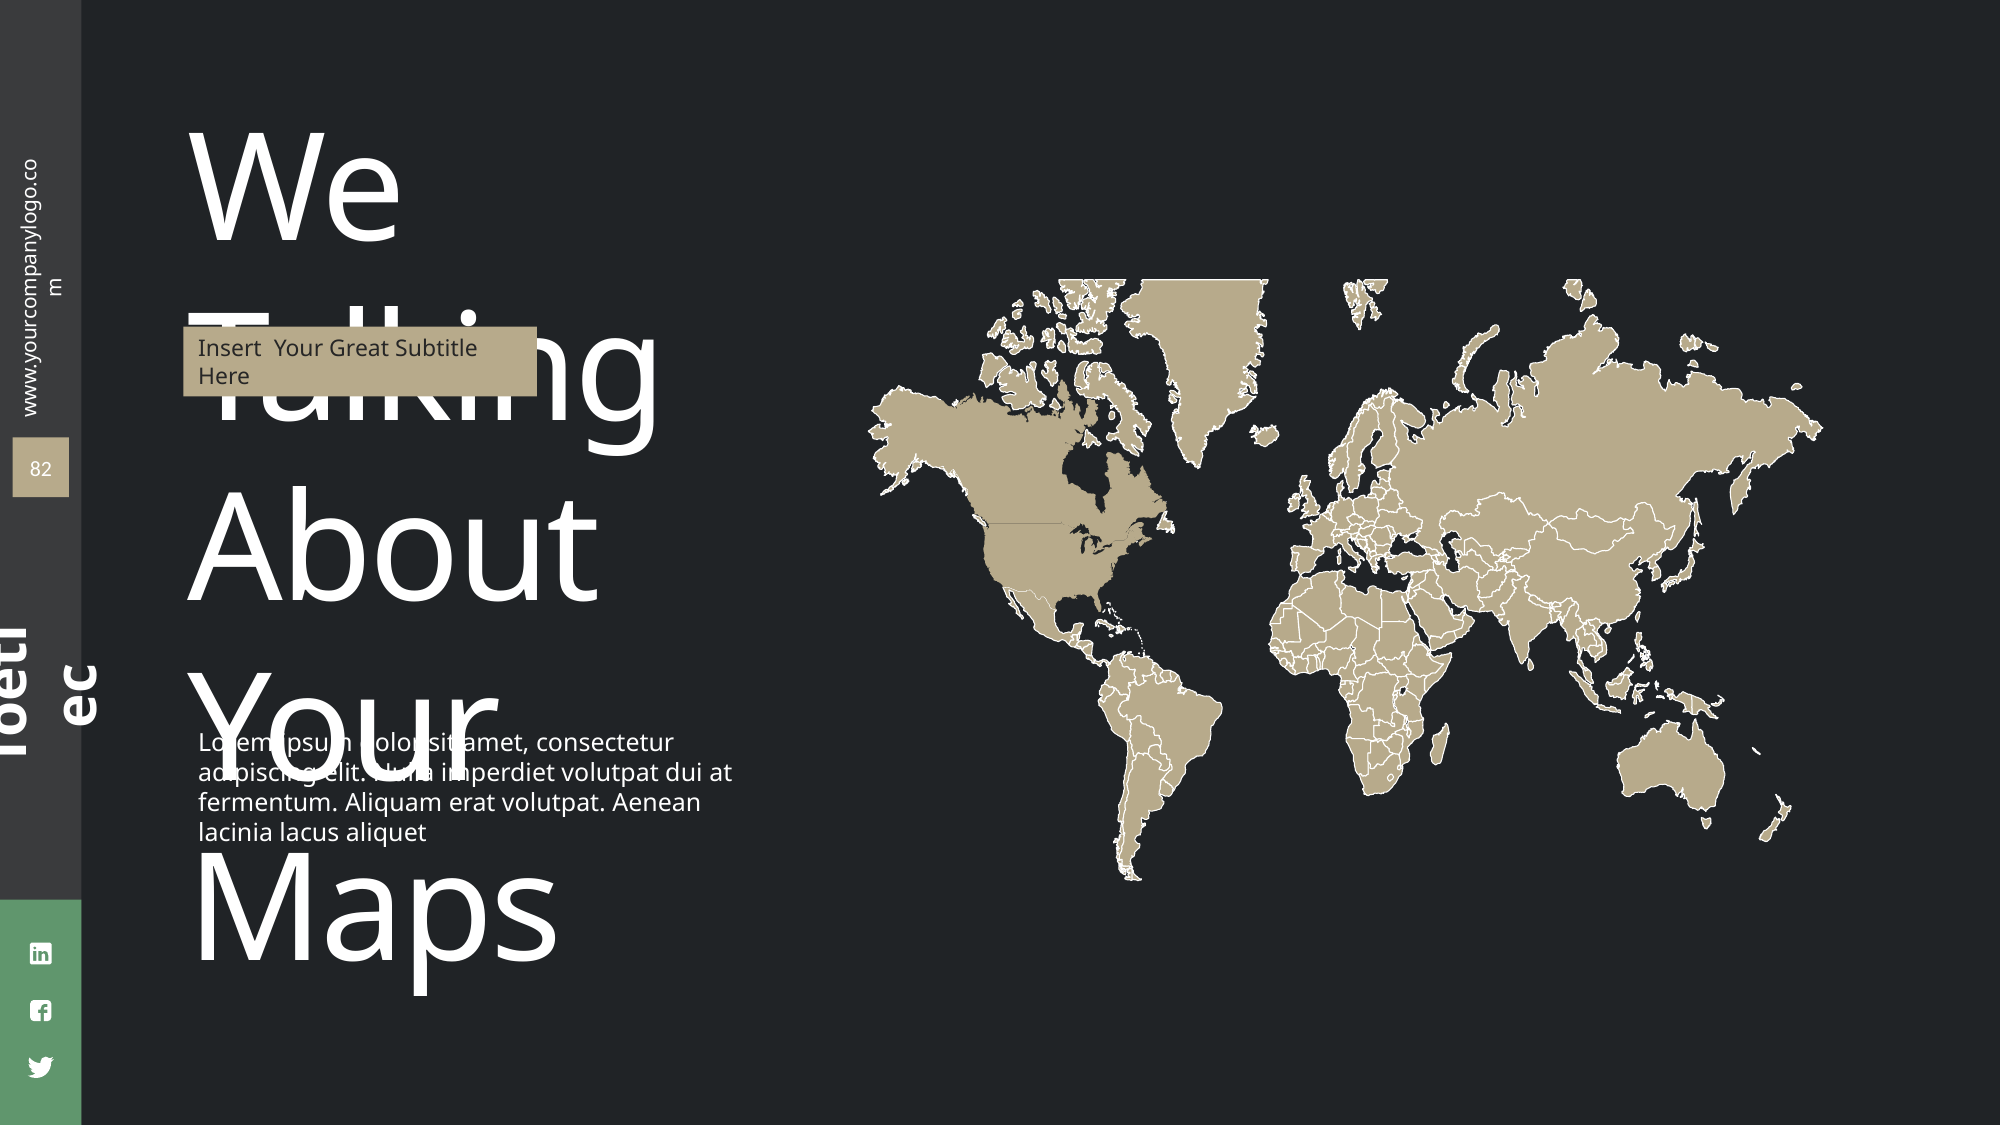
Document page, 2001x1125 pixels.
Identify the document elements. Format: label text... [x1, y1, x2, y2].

text_box Insert Your Great Subtitle Here [183, 326, 537, 397]
text_box We Talking About Your Maps [172, 379, 844, 701]
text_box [868, 279, 1823, 881]
text_box Lorem ipsum dolor sit amet, consectetur adipiscing elit. Nulla imperdiet volutpat dui at fermentum. Aliquam erat volutpat. Aenean lacinia lacus aliquet [183, 719, 775, 854]
slide_number 82 [12, 437, 69, 498]
